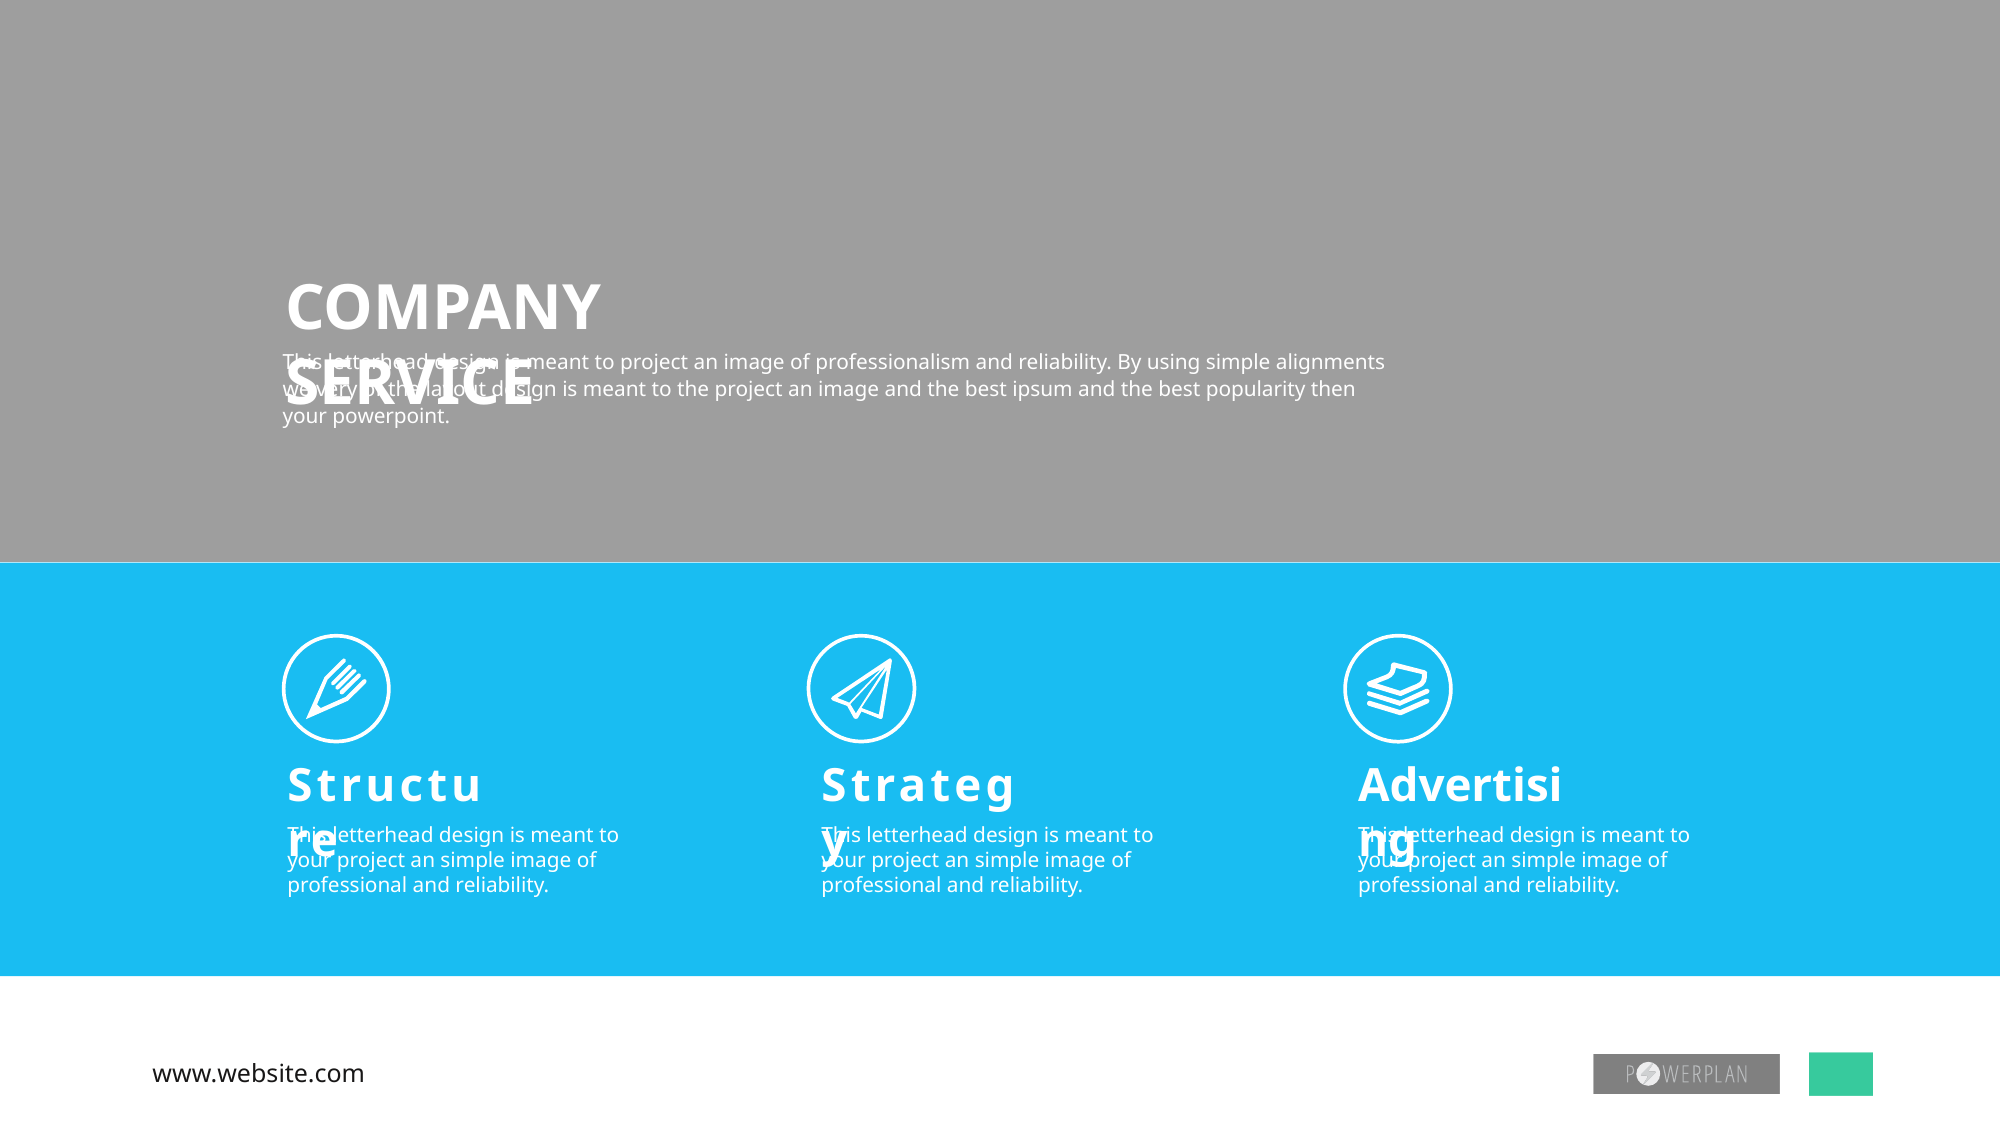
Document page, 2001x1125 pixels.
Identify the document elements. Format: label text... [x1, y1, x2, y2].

text_box [0, 0, 2000, 561]
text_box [272, 633, 1728, 905]
slide_number 11 [1809, 1052, 1873, 1096]
text_box [0, 561, 2000, 977]
slide_number www.website.com [137, 1042, 391, 1103]
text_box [1593, 1053, 1780, 1094]
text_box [270, 259, 1398, 425]
